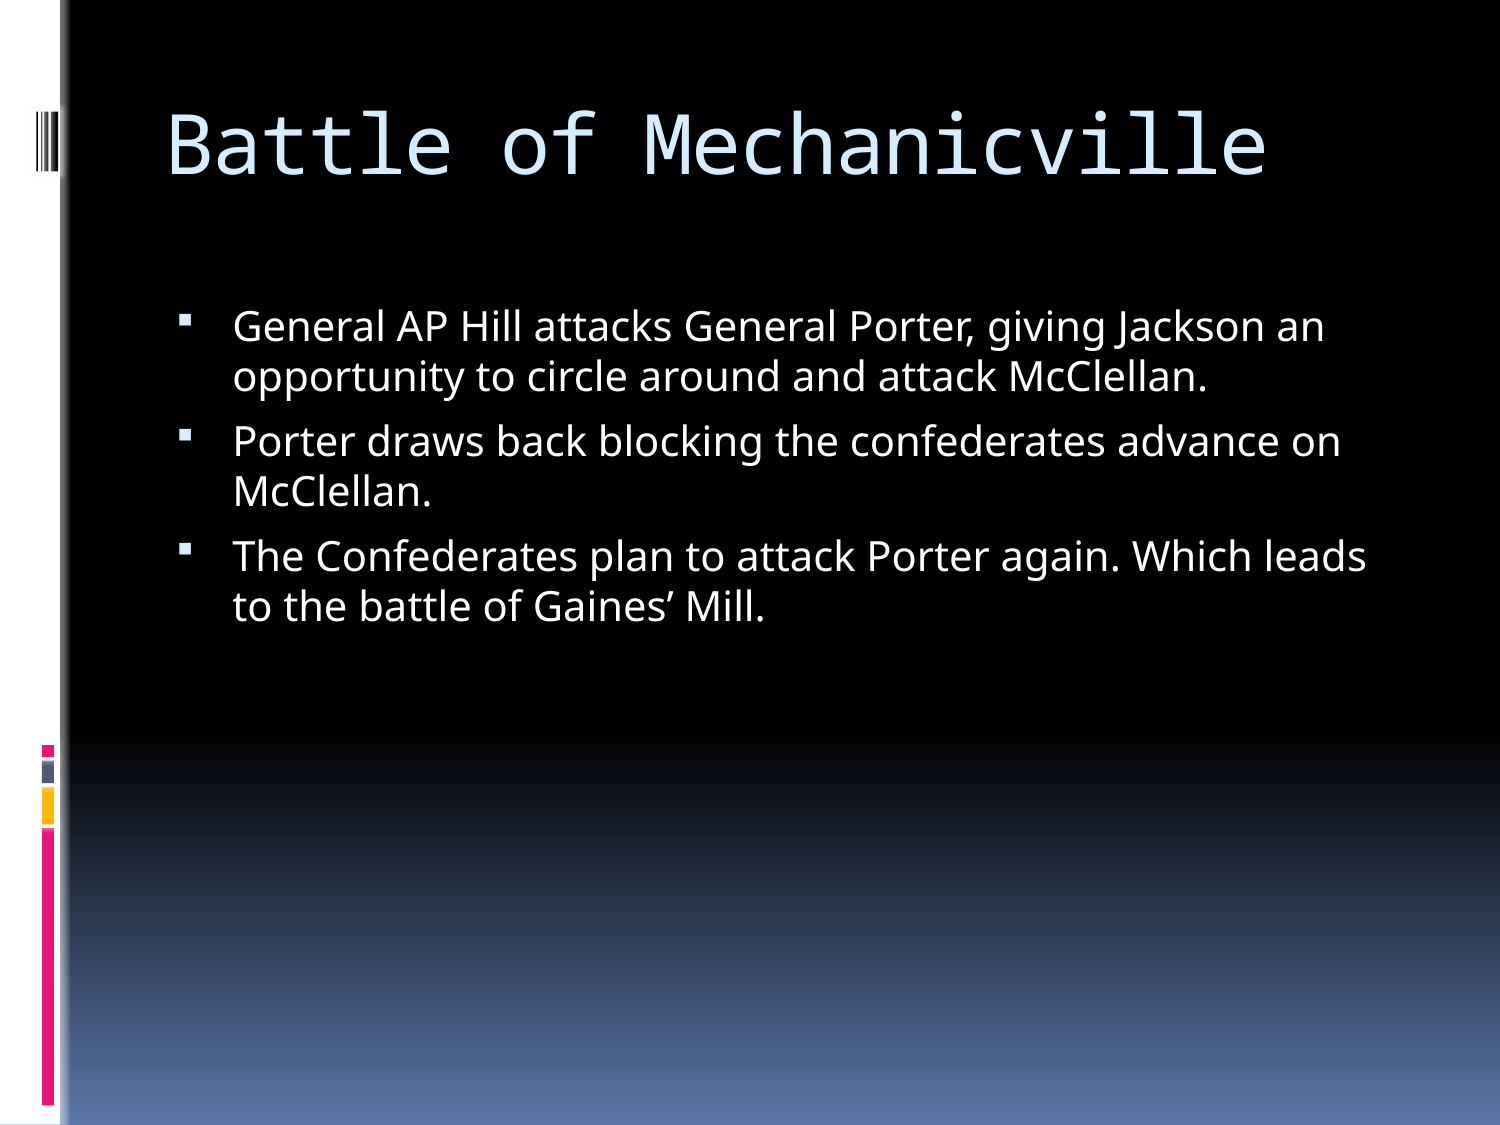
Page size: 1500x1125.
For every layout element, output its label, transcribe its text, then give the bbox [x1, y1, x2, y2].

title Battle of Mechanicville [150, 83, 1425, 234]
list General AP Hill attacks General Porter, giving Jackson an opportunity to circle around and attack McClellan. Porter draws back blocking the confederates advance on McClellan. The Confederates plan to attack Porter again. Which leads to the battle of Gaines’ Mill. [150, 292, 1425, 1043]
